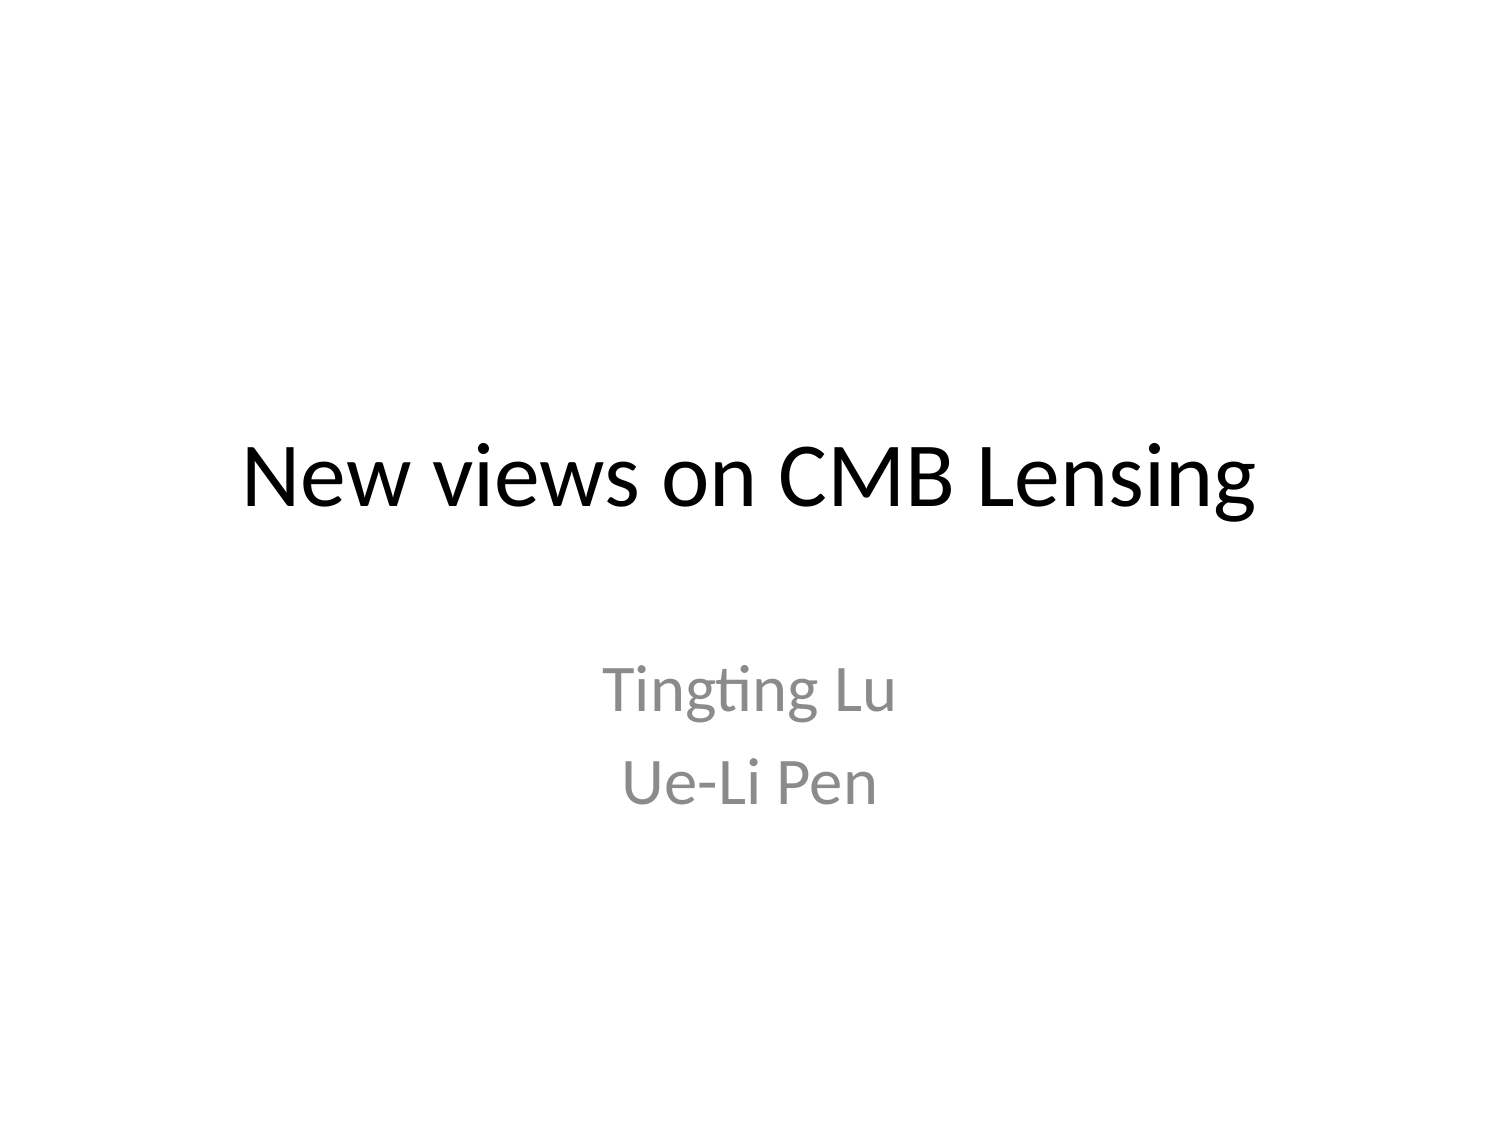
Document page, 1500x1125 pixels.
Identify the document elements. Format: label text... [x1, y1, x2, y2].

title New views on CMB Lensing [112, 349, 1388, 591]
subtitle Tingting Lu Ue-Li Pen [225, 637, 1275, 925]
